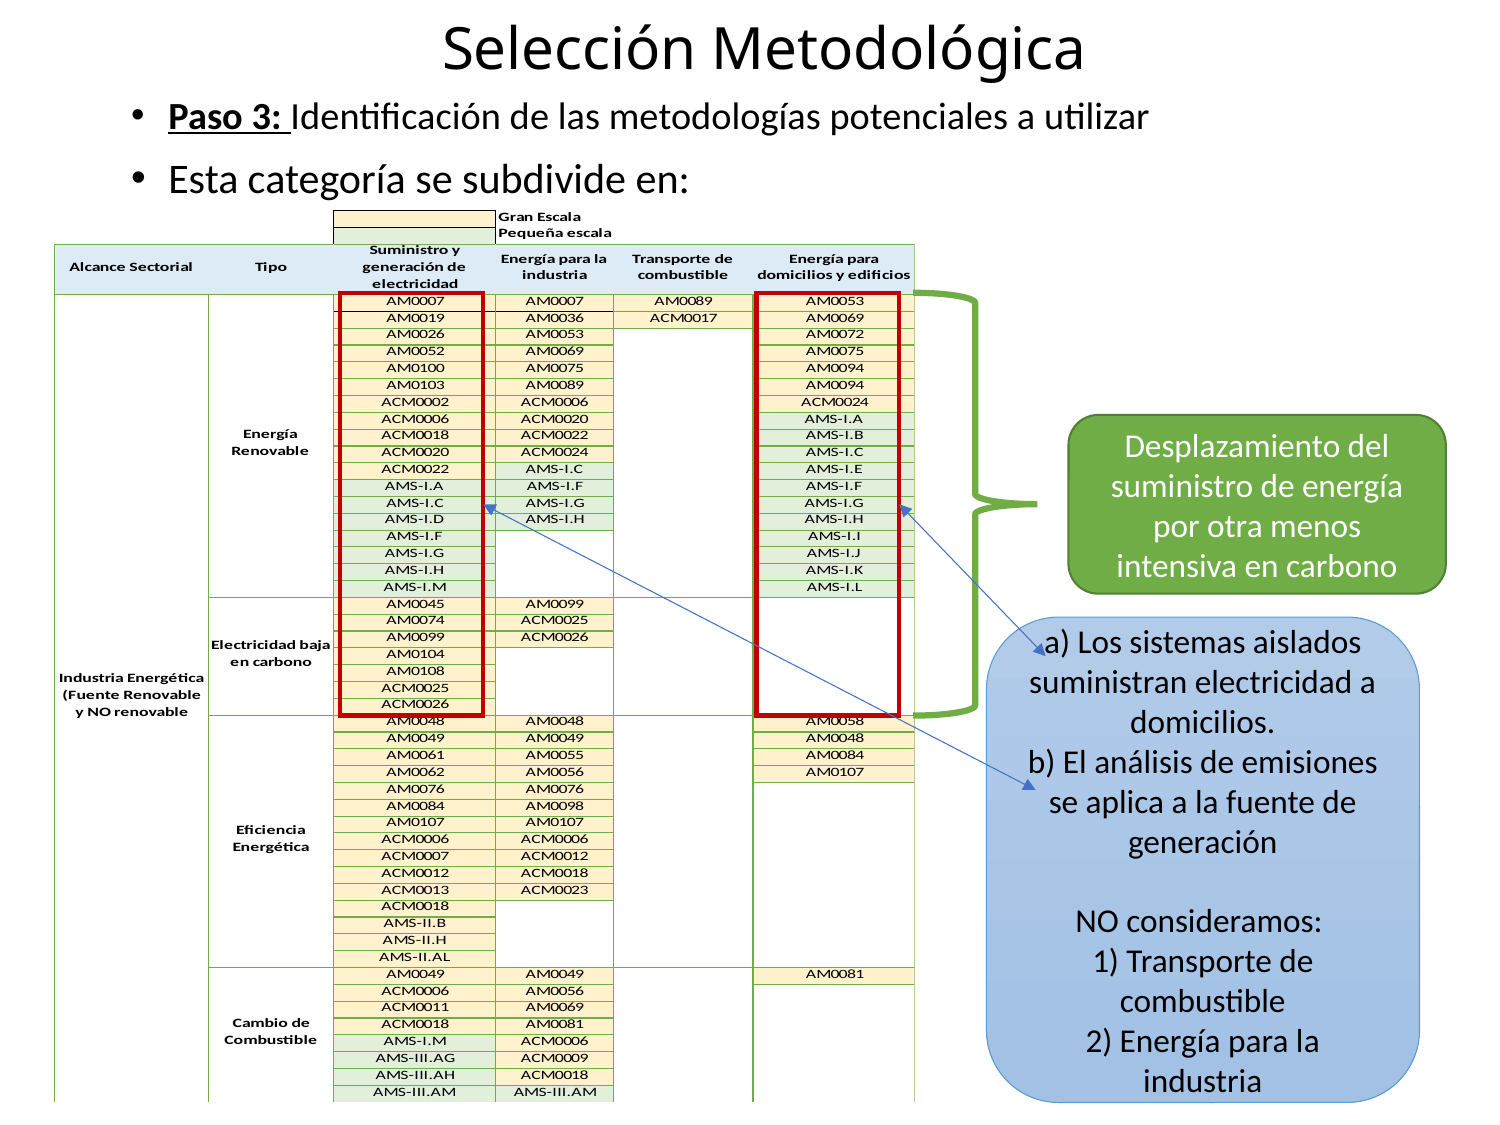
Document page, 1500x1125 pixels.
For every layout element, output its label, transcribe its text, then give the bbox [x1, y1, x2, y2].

text_box Desplazamiento del suministro de energía por otra menos intensiva en carbono [1067, 413, 1447, 595]
picture [54, 209, 916, 1103]
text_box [899, 504, 1046, 657]
text_box [916, 292, 1038, 504]
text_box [483, 504, 1036, 790]
text_box a) Los sistemas aislados suministran electricidad a domicilios. b) El análisis de emisiones se aplica a la fuente de generación NO consideramos: 1) Transporte de combustible 2) Energía para la industria [985, 616, 1421, 1104]
title Selección Metodológica [115, 22, 1413, 79]
list Paso 3: Identificación de las metodologías potenciales a utilizar Esta categoría se subdivide en: [115, 88, 1473, 210]
